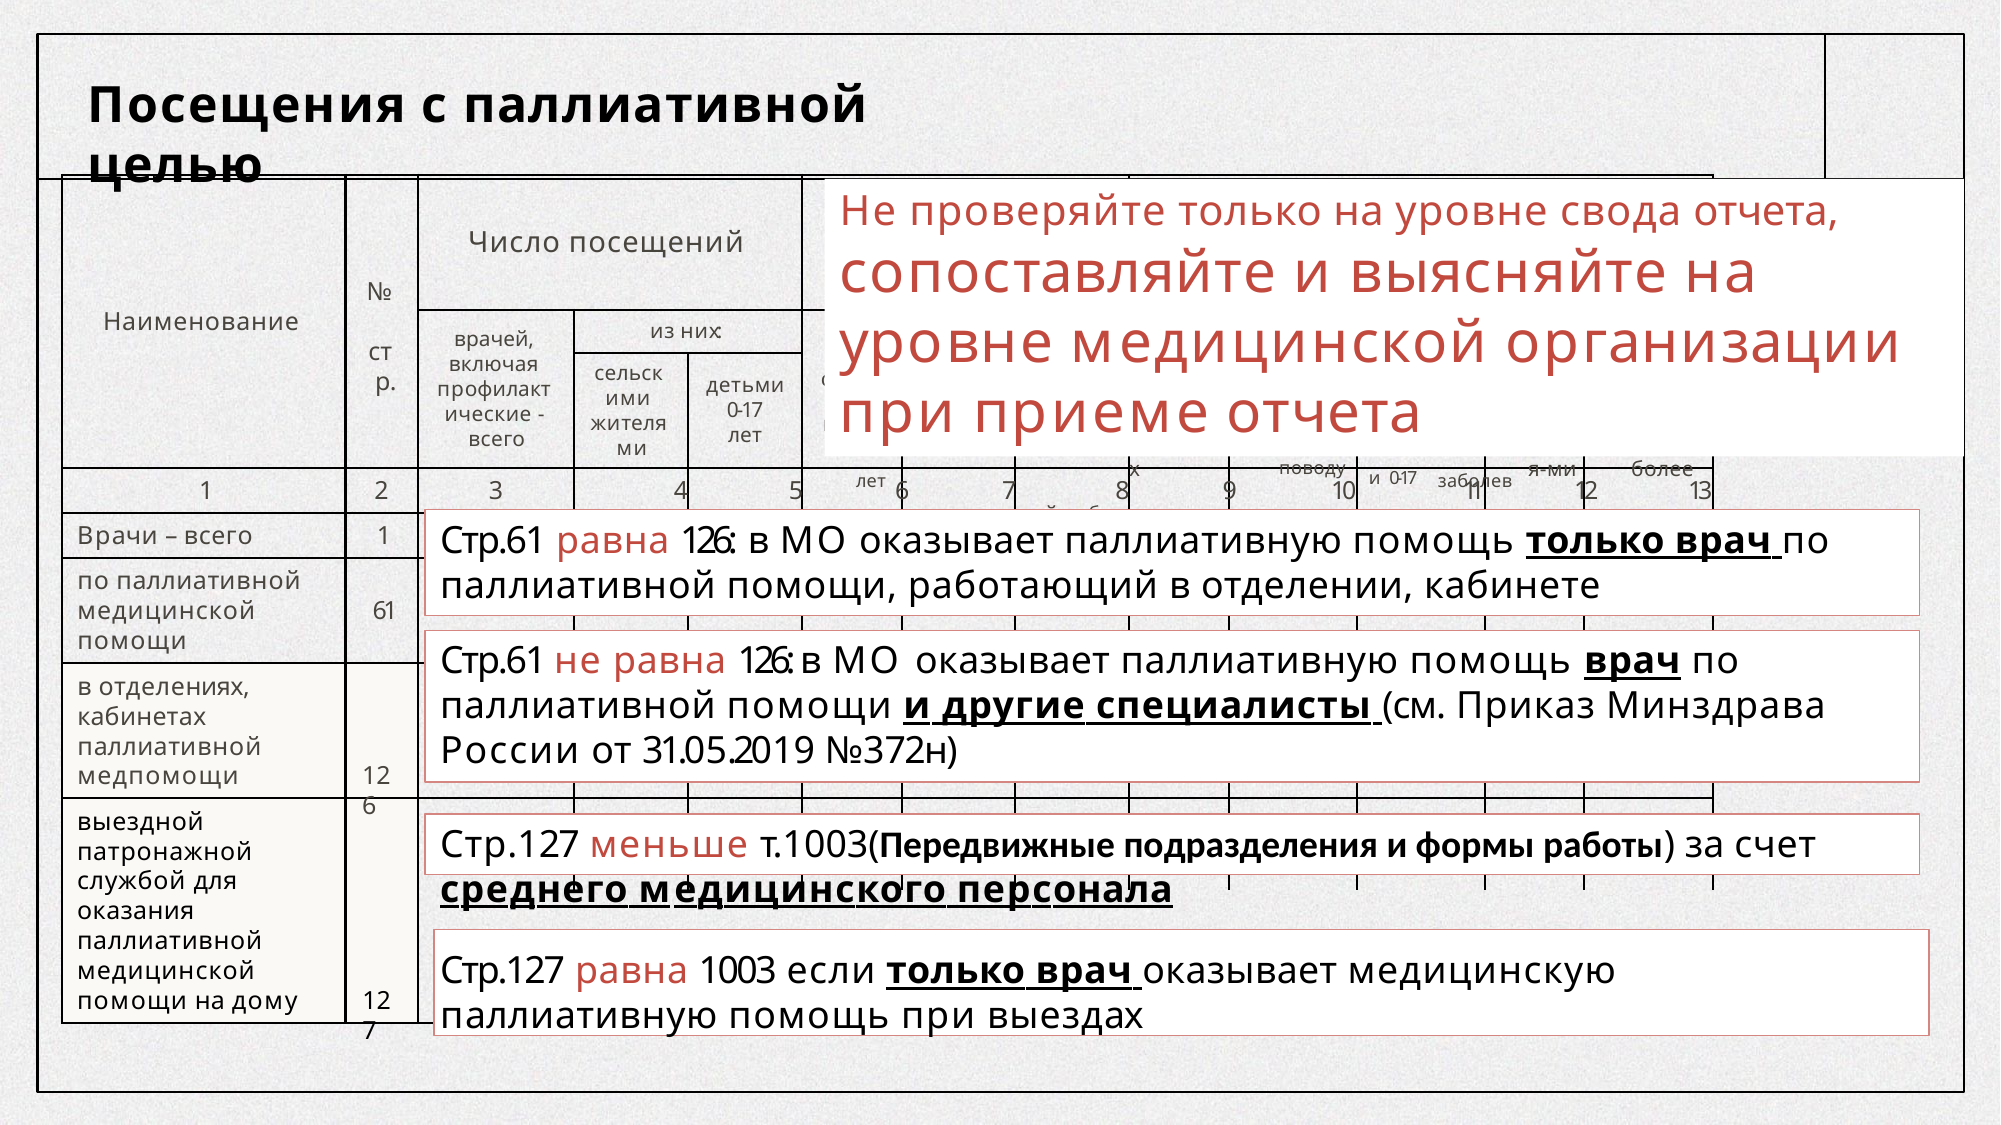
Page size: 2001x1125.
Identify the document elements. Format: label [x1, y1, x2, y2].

text_box [36, 33, 1966, 1094]
text_box [423, 812, 1921, 876]
text_box [433, 928, 1930, 1037]
text_box [423, 629, 1921, 784]
text_box [423, 508, 1921, 617]
text_box [60, 173, 1714, 1025]
picture [0, 0, 2000, 1125]
